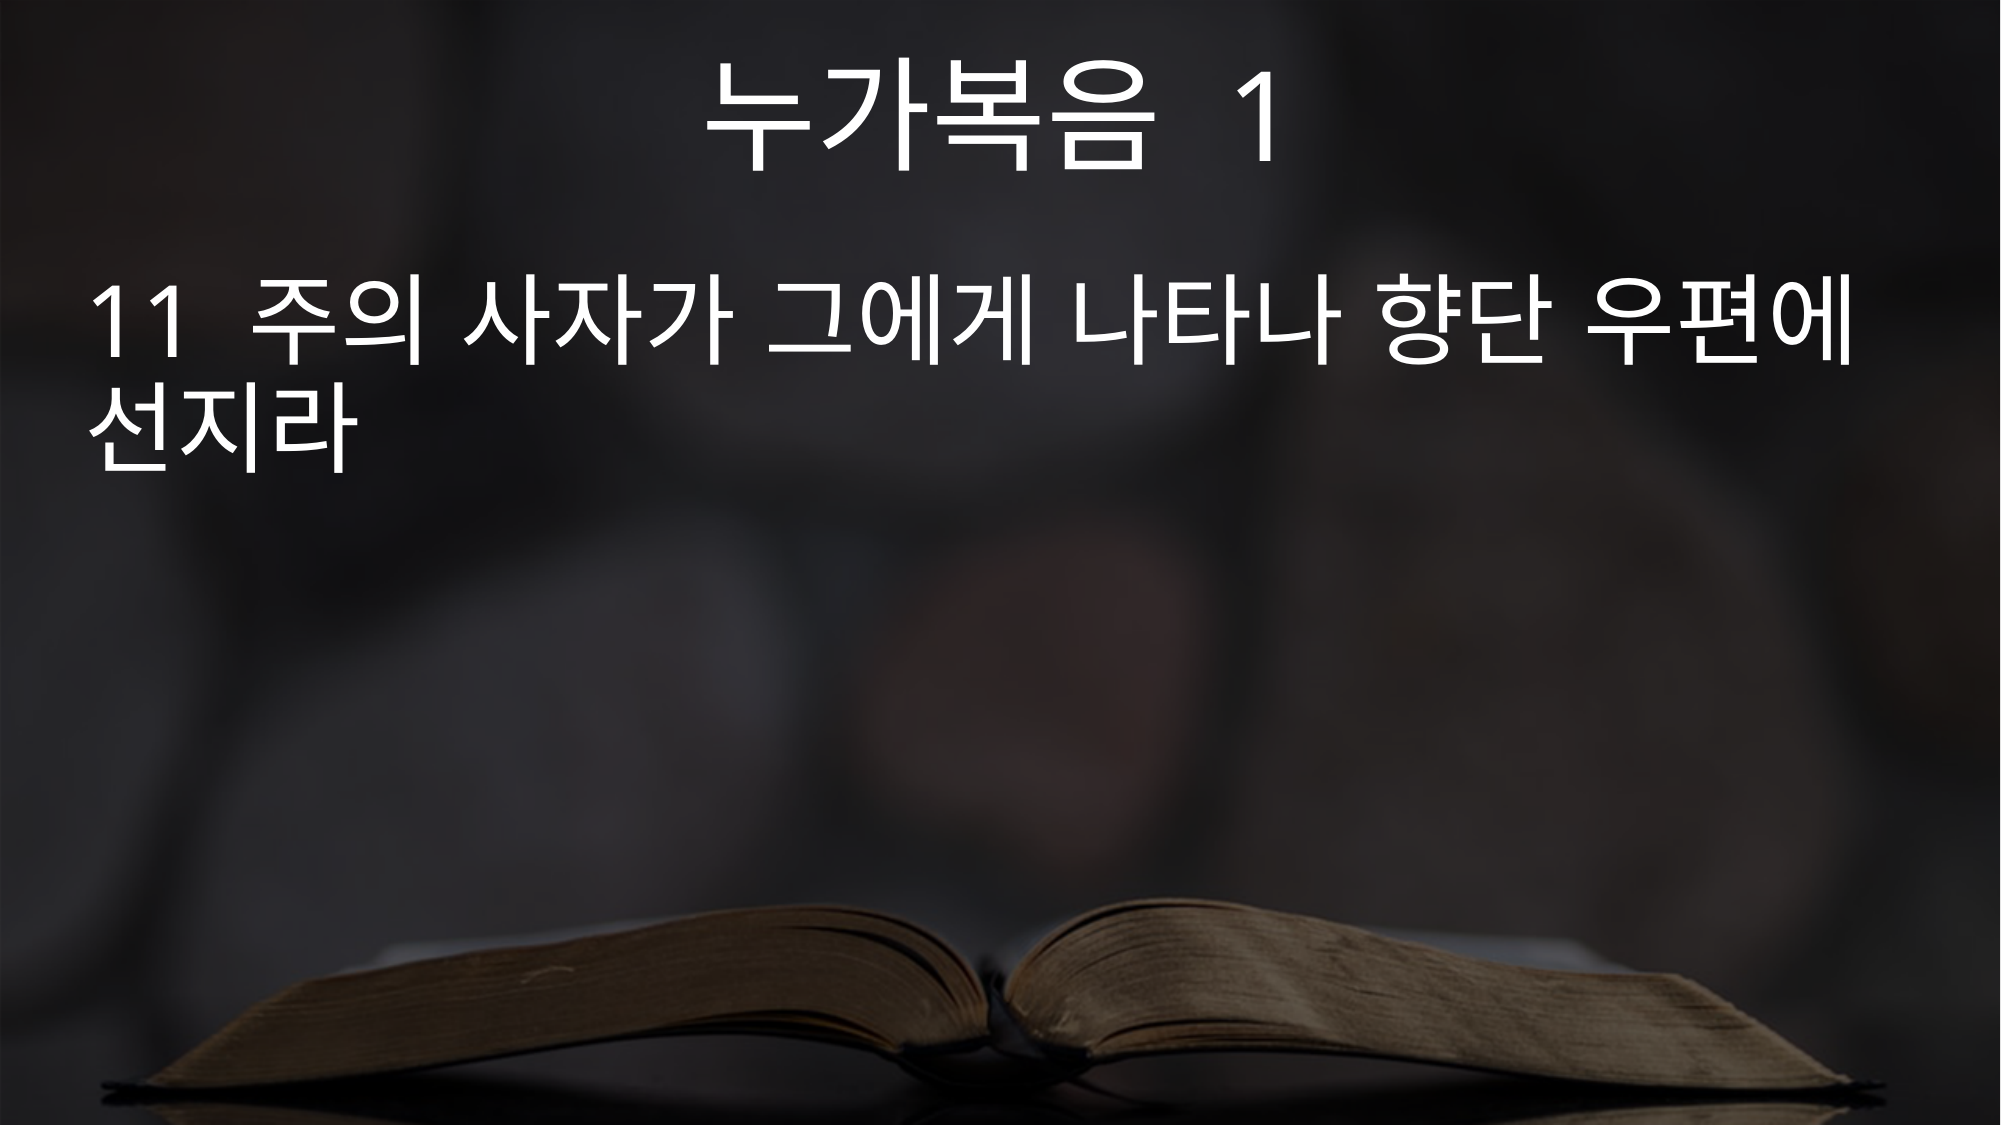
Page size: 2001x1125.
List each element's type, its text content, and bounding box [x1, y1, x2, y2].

picture [0, 0, 2001, 1125]
list 11 주의 사자가 그에게 나타나 향단 우편에 선지라 [69, 263, 1953, 423]
footer 누가복음 1 [0, 32, 2000, 192]
